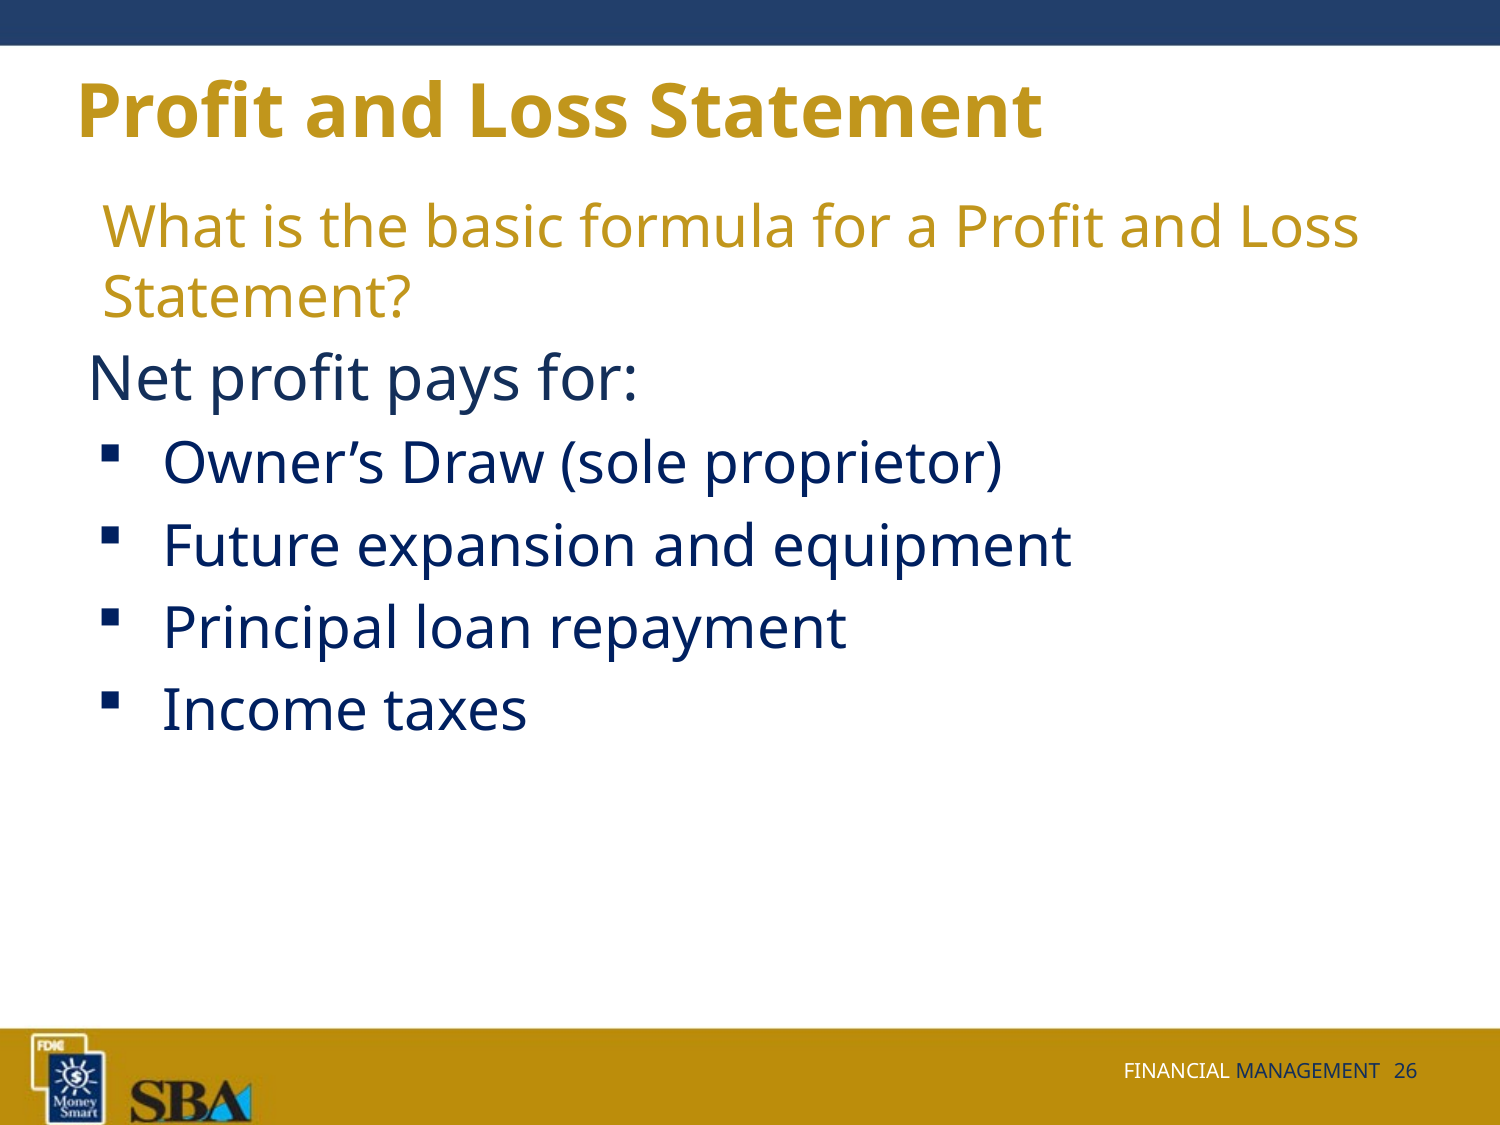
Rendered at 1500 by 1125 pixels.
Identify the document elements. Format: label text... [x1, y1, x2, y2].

text_box What is the basic formula for a Profit and Loss Statement? [87, 181, 1413, 337]
picture [0, 0, 1500, 1125]
list Net profit pays for: Owner’s Draw (sole proprietor) Future expansion and equipment Principal loan repayment Income taxes [86, 337, 1438, 924]
title Profit and Loss Statement [74, 61, 1426, 163]
